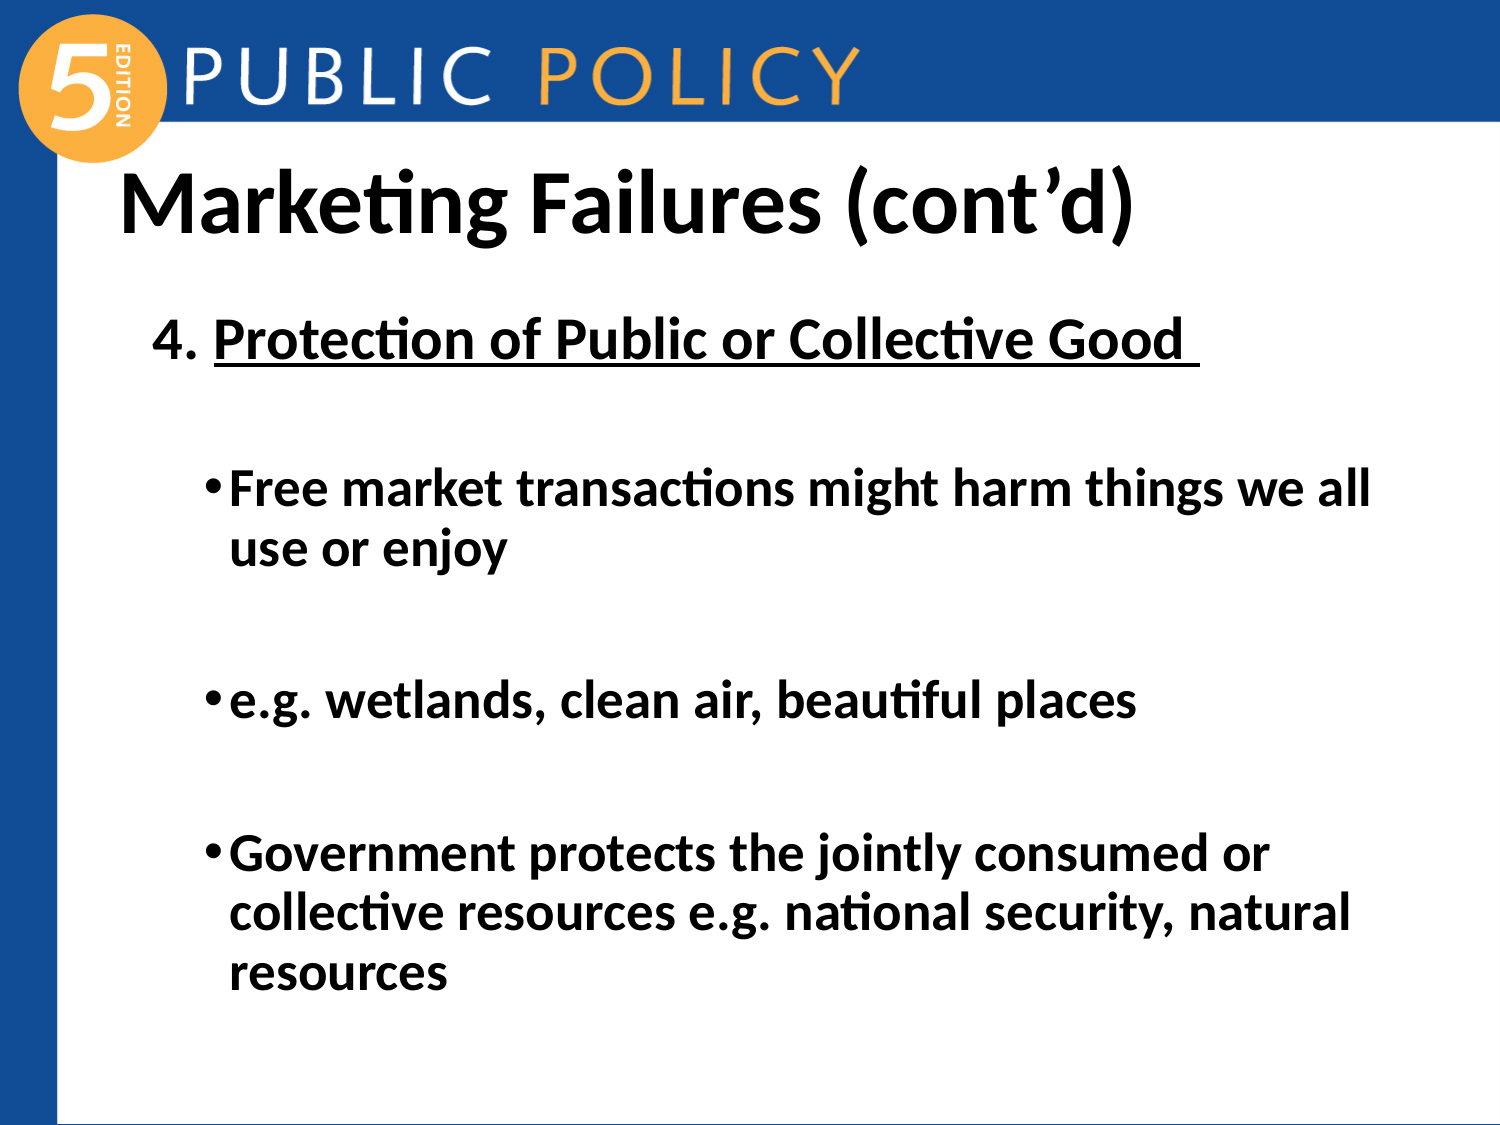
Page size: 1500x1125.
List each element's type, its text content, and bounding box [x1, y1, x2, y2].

list 4. Protection of Public or Collective Good Free market transactions might harm things we all use or enjoy e.g. wetlands, clean air, beautiful places Government protects the jointly consumed or collective resources e.g. national security, natural resources [137, 299, 1397, 1014]
title Marketing Failures (cont’d) [103, 95, 1397, 313]
picture [0, 0, 1500, 1125]
